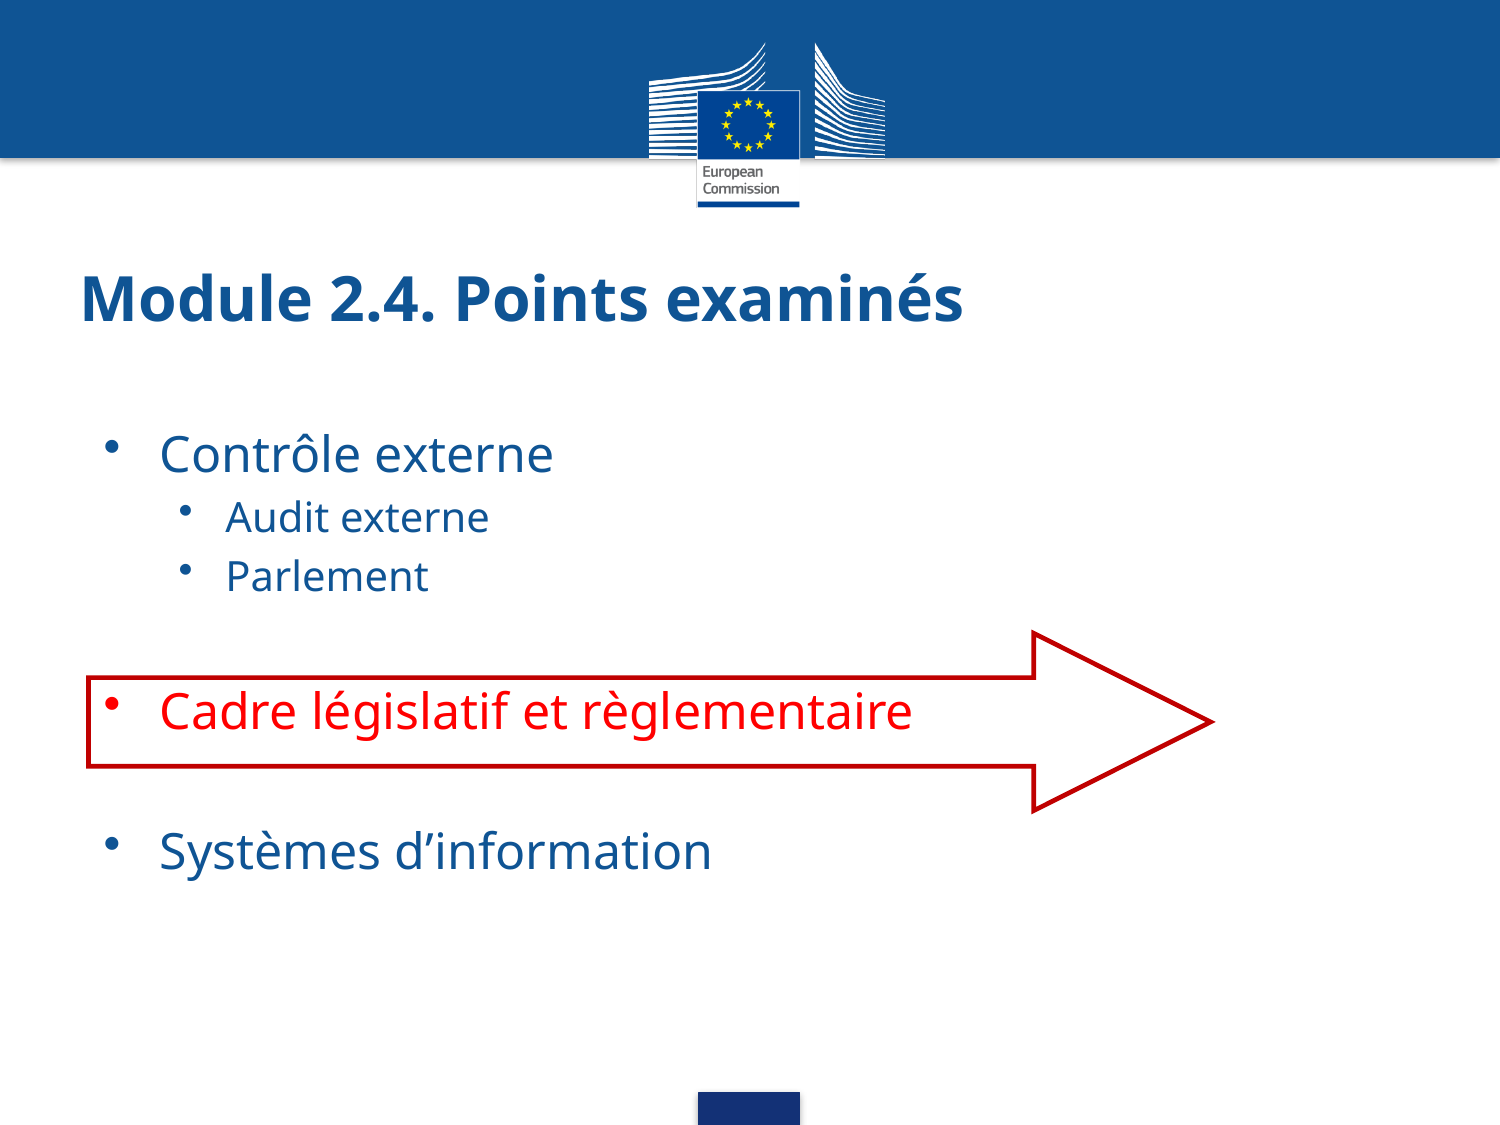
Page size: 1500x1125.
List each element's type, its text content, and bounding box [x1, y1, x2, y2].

title Module 2.4. Points examinés [64, 219, 1416, 374]
text_box [88, 633, 1211, 811]
list Contrôle externe Audit externe Parlement Cadre législatif et règlementaire Systèmes d’information [88, 414, 1439, 995]
picture [649, 42, 885, 208]
